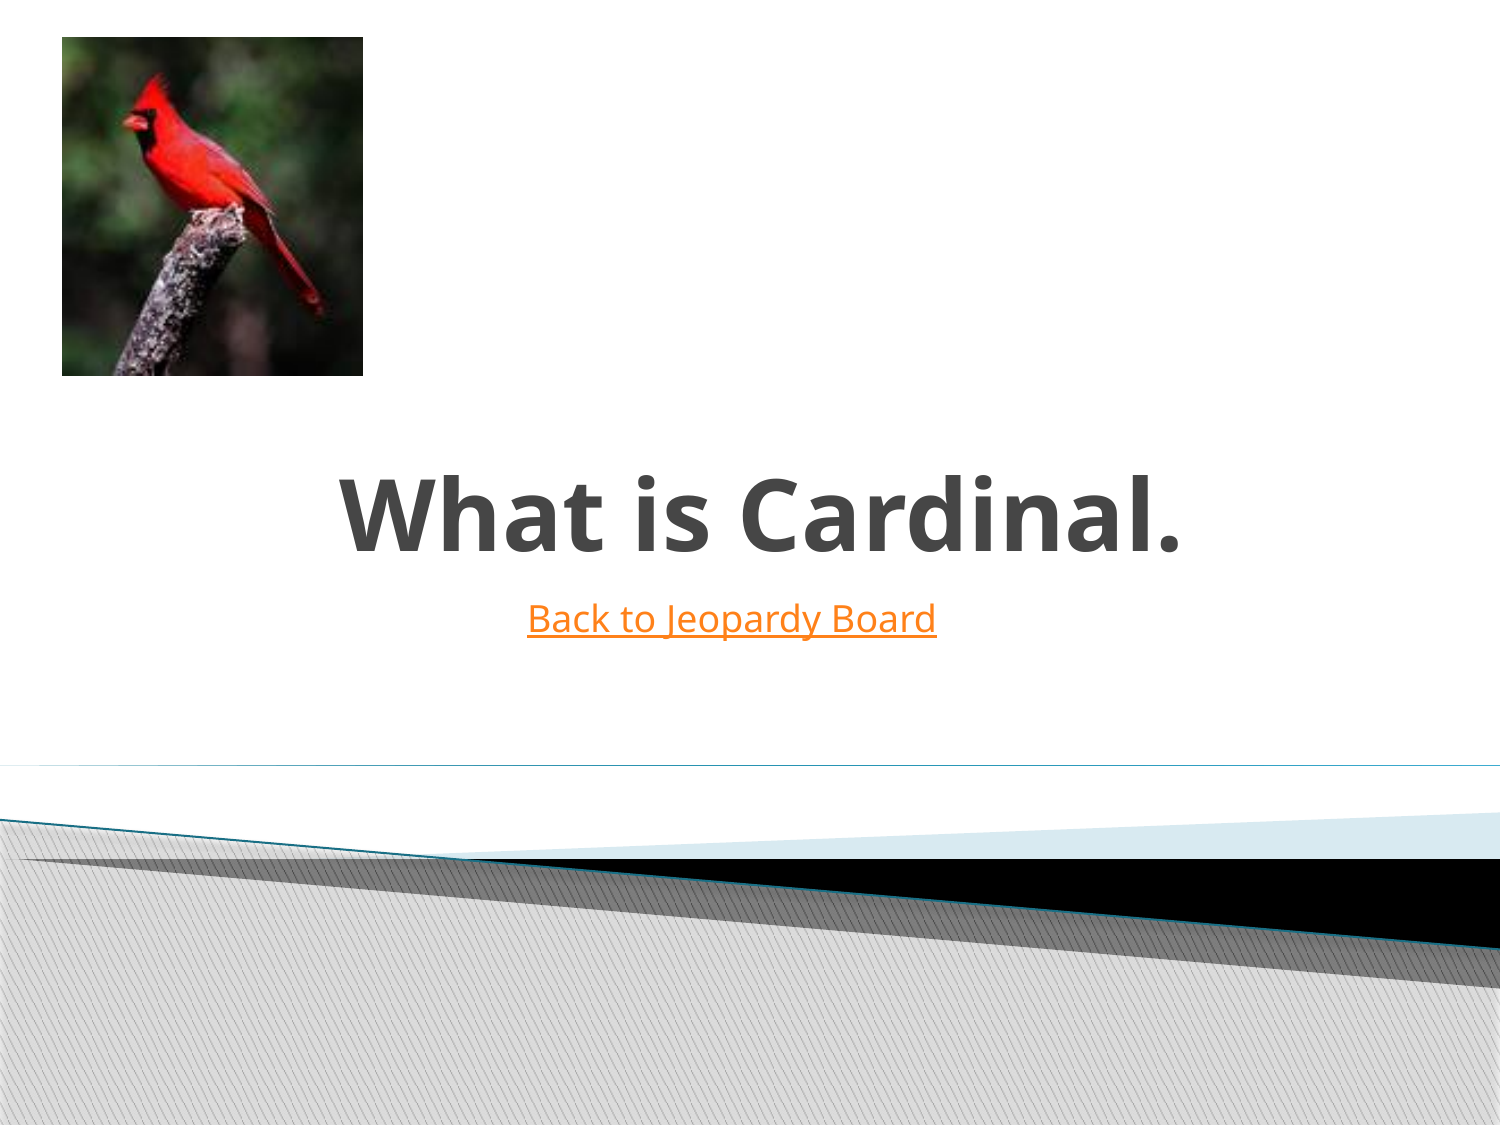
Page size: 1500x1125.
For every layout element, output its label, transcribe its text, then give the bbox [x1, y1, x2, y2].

title What is Cardinal. [125, 337, 1400, 579]
picture [5, 859, 1500, 989]
picture [62, 37, 363, 377]
text_box Back to Jeopardy Board [512, 587, 963, 654]
